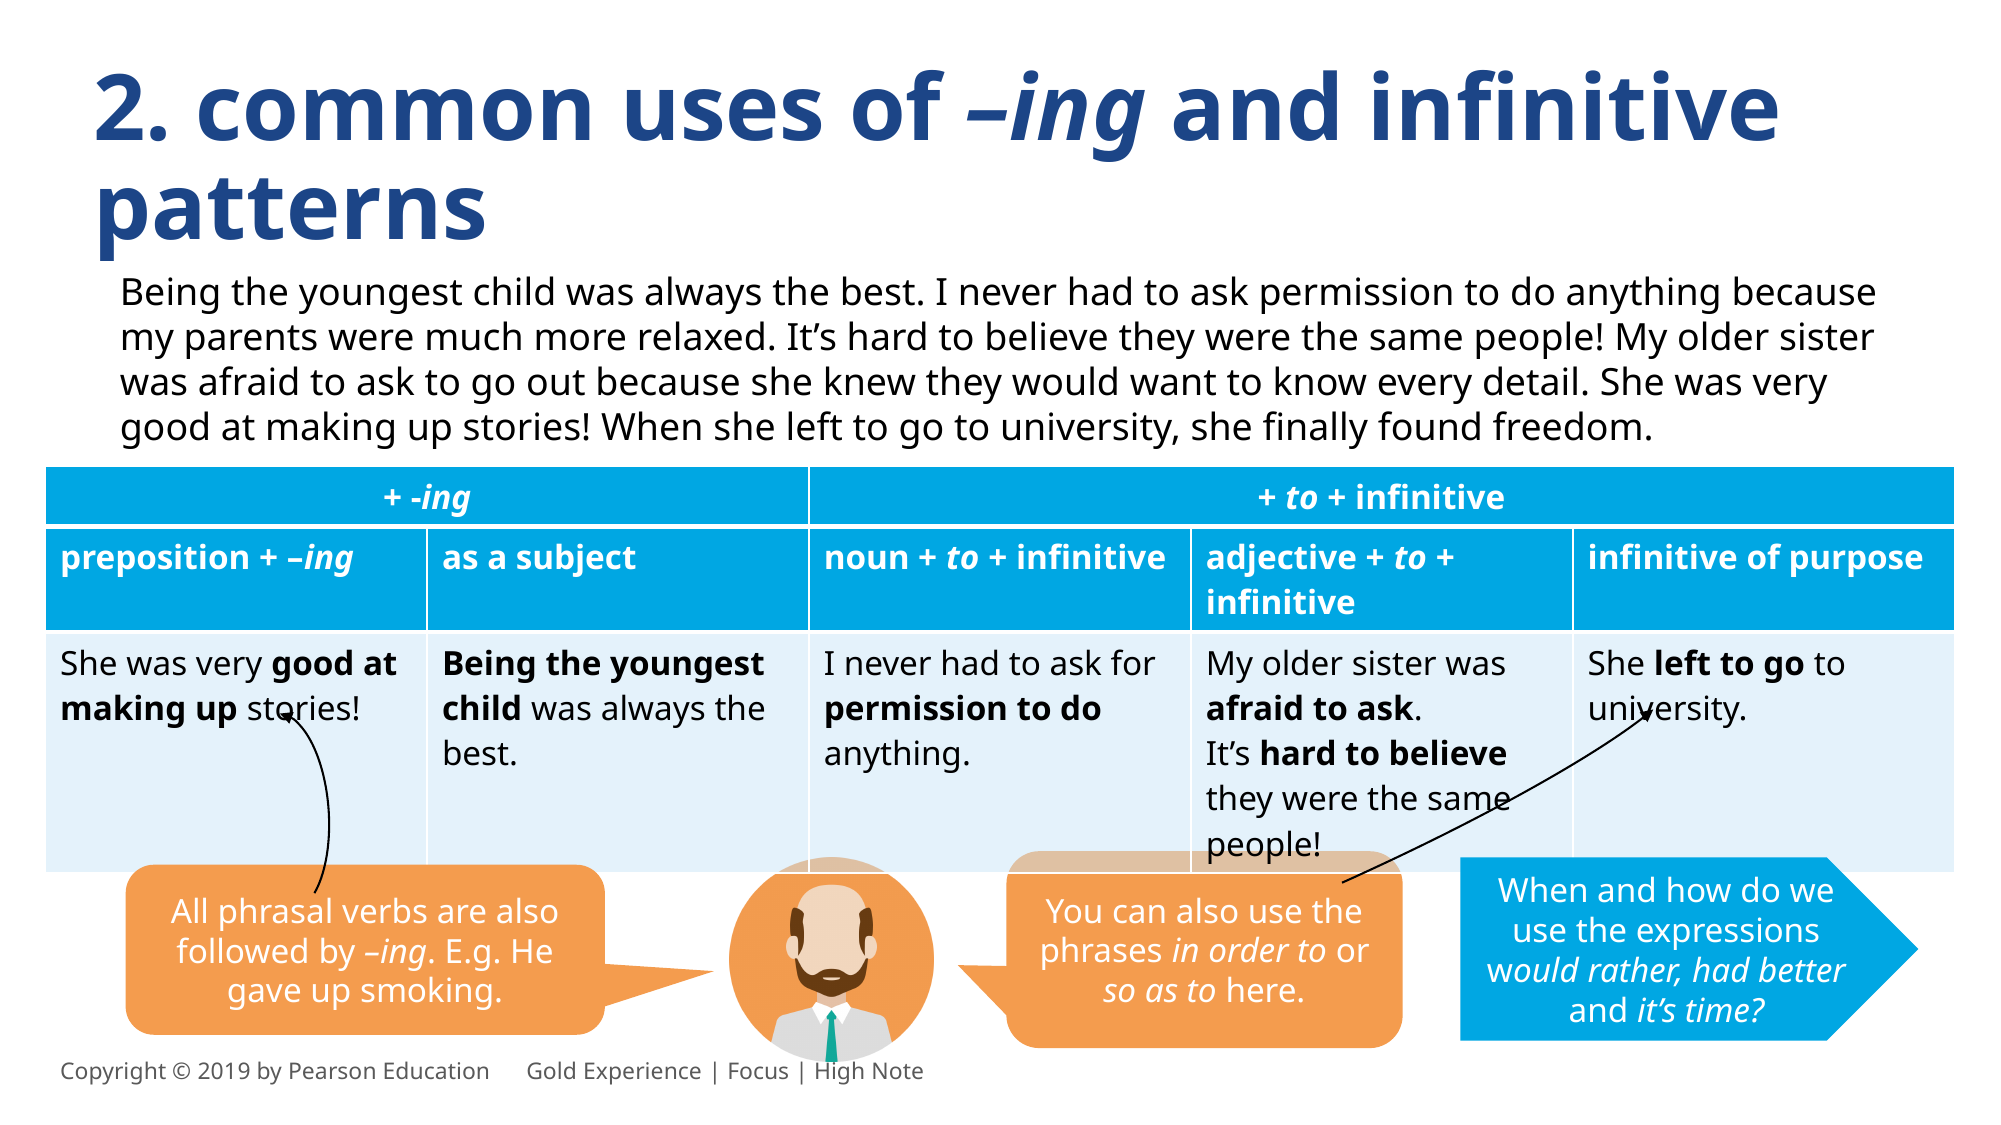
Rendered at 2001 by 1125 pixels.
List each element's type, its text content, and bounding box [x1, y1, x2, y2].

picture [729, 857, 935, 1063]
table_cell She was very good at making up stories! [46, 634, 426, 872]
table_cell She left to go to university. [1574, 634, 1954, 872]
table_cell Being the youngest child was always the best. [428, 634, 808, 872]
text_box You can also use the phrases in order to or so as to here. [957, 874, 1403, 1049]
table_cell adjective + to + infinitive [1192, 529, 1572, 630]
table_cell I never had to ask for permission to do anything. [810, 634, 1190, 872]
title 2. common uses of –ing and infinitive patterns [78, 53, 2000, 270]
text_box [1341, 709, 1654, 883]
table_cell as a subject [428, 529, 808, 630]
footer Copyright © 2019 by Pearson Education Gold Experience | Focus | High Note [45, 1040, 1084, 1101]
table_cell noun + to + infinitive [810, 529, 1190, 630]
text_box Being the youngest child was always the best. I never had to ask permission to do anything because my parents were much more relaxed. It’s hard to believe they were the same people! My older sister was afraid to ask to go out because she knew they would want to know every detail. She was very good at making up stories! When she left to go to university, she finally found freedom. [104, 260, 1896, 458]
text_box All phrasal verbs are also followed by –ing. E.g. He gave up smoking. [125, 864, 714, 1035]
table_header + to + infinitive [810, 467, 1954, 524]
table_header + -ing [46, 467, 808, 524]
text_box When and how do we use the expressions would rather, had better and it’s time? [1460, 857, 1919, 1041]
table_cell preposition + –ing [46, 529, 426, 630]
table_cell My older sister was afraid to ask. It’s hard to believe they were the same people! [1192, 634, 1572, 872]
table_cell infinitive of purpose [1574, 529, 1954, 630]
text_box [279, 712, 330, 894]
